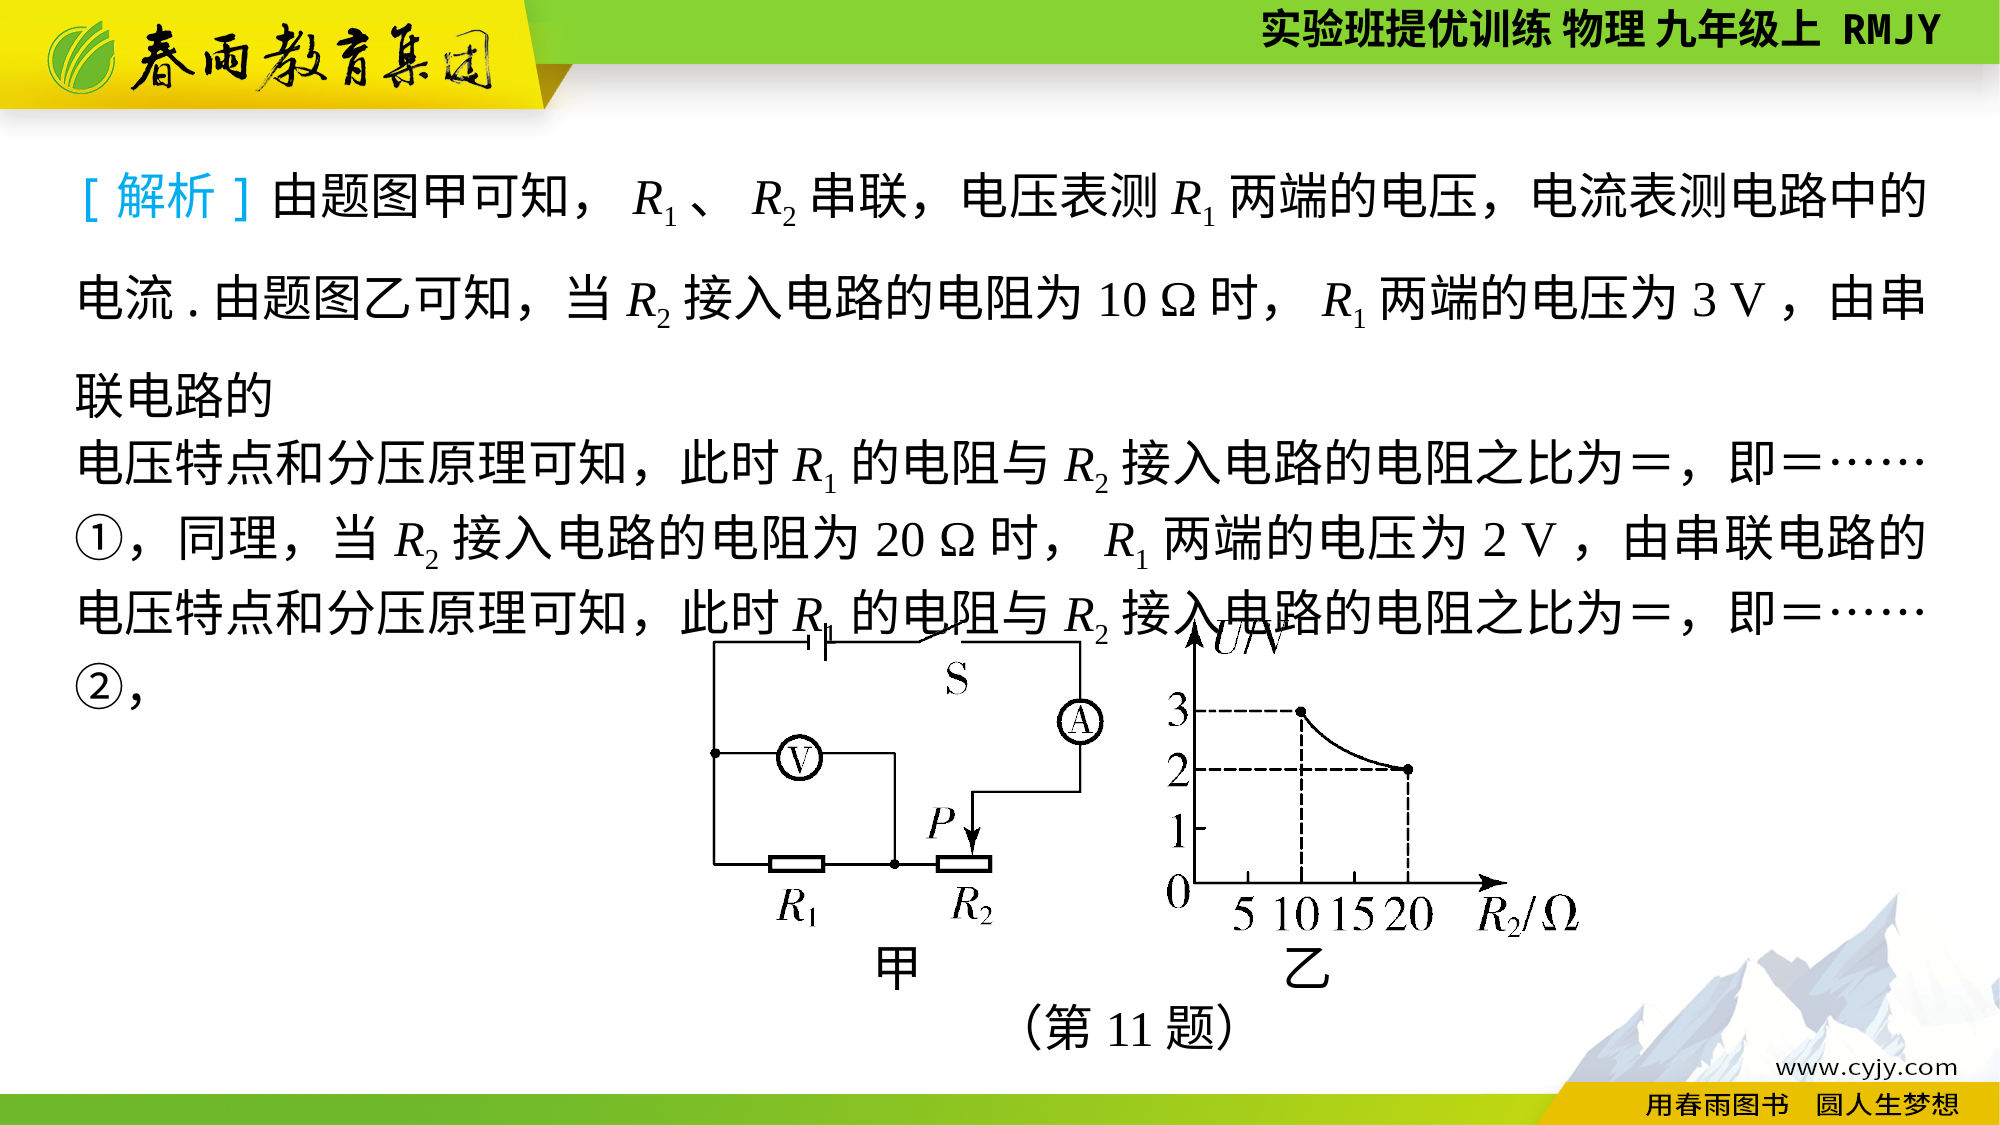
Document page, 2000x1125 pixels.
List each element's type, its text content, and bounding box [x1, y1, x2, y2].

text_box 甲 乙 （第11题） [858, 929, 1402, 1064]
picture [0, 0, 2000, 1125]
